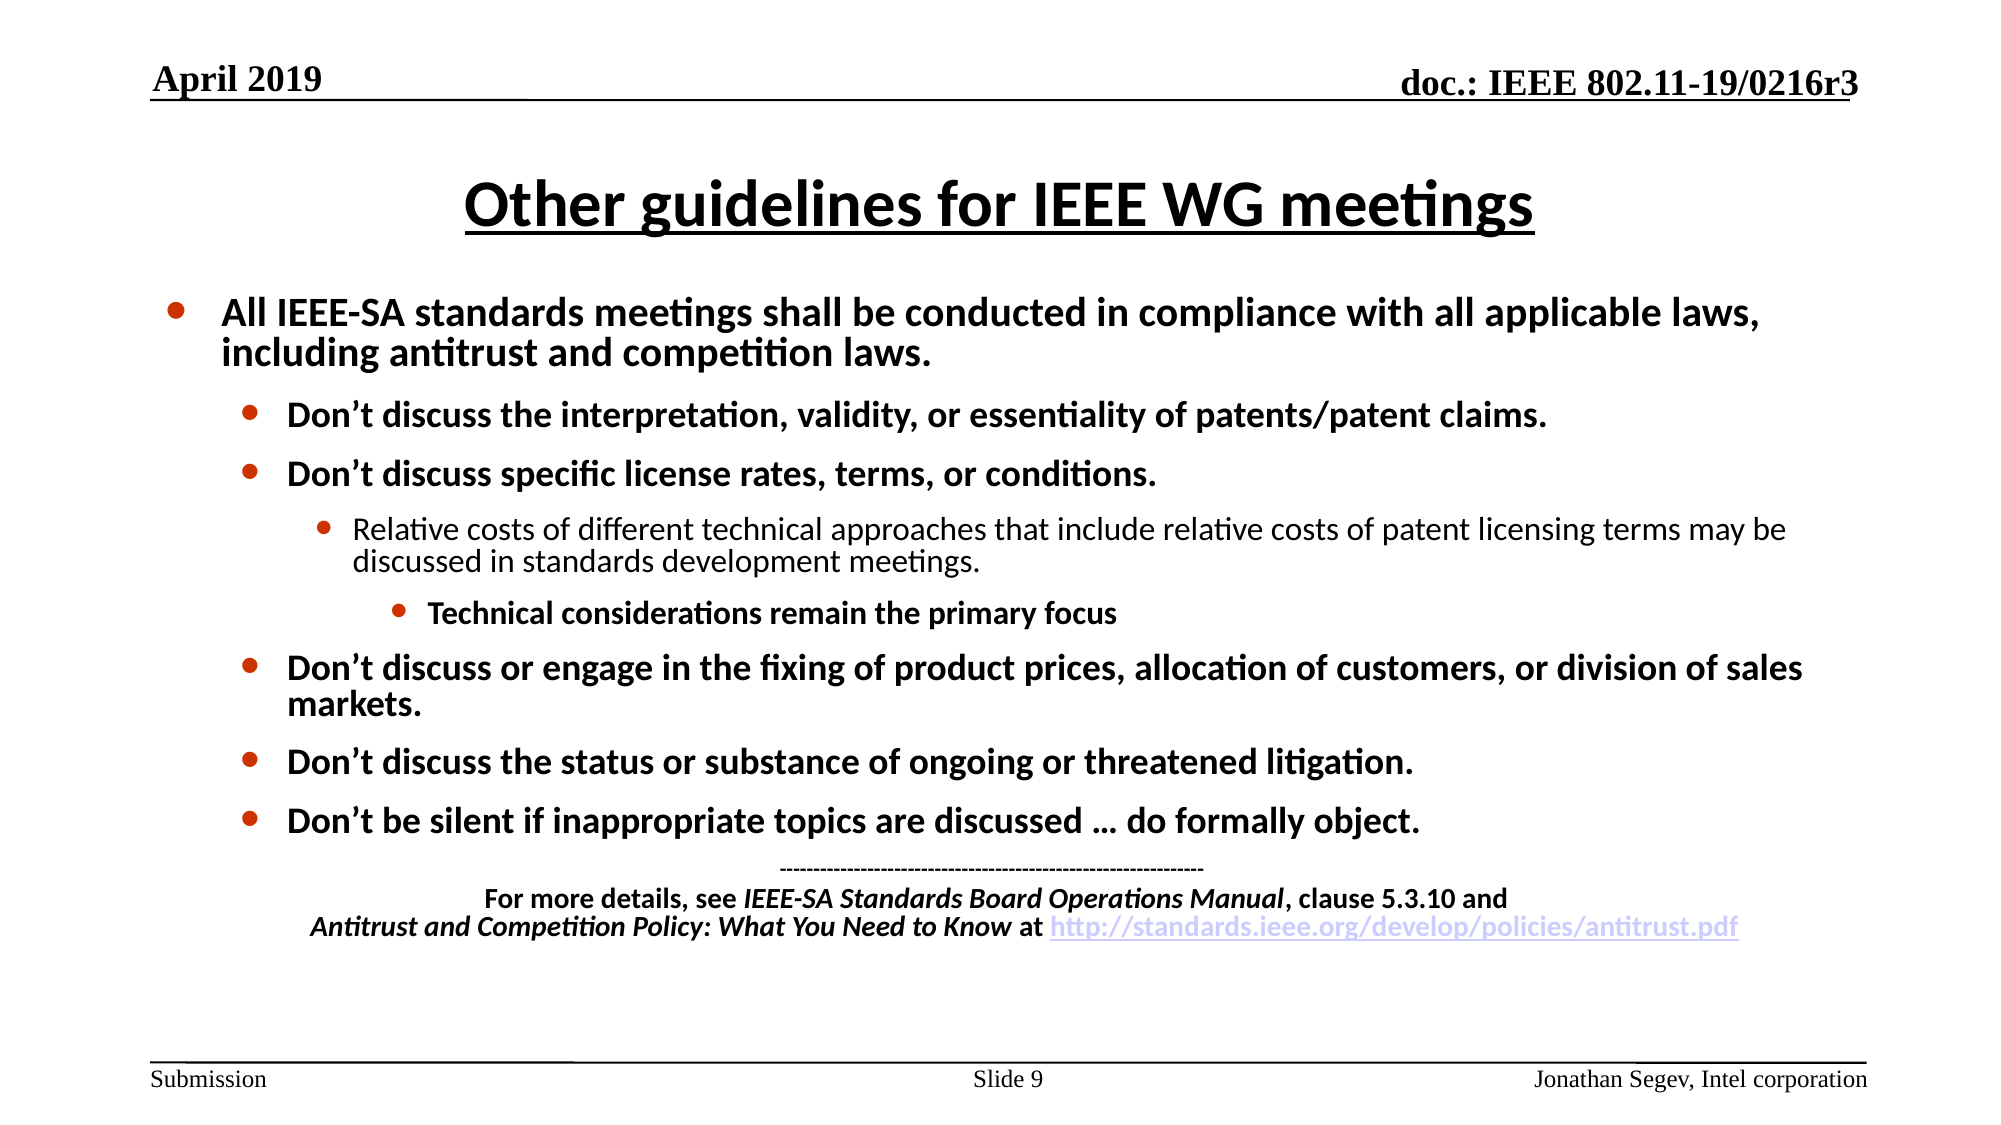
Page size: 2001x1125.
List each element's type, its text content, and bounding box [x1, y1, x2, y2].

slide_number Slide 9 [950, 1061, 1067, 1123]
footer Jonathan Segev, Intel corporation [1171, 1061, 1869, 1093]
title Other guidelines for IEEE WG meetings [149, 112, 1850, 286]
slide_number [152, 54, 563, 100]
list All IEEE-SA standards meetings shall be conducted in compliance with all applicable laws, including antitrust and competition laws. Don’t discuss the interpretation, validity, or essentiality of patents/patent claims. Don’t discuss specific license rates, terms, or conditions. Relative costs of different technical approaches that include relative costs of patent licensing terms may be discussed in standards development meetings. Technical considerations remain the primary focus Don’t discuss or engage in the fixing of product prices, allocation of customers, or division of sales markets. Don’t discuss the status or substance of ongoing or threatened litigation. Don’t be silent if inappropriate topics are discussed … do formally object. --------------------------------------------------------------- For more details, see IEEE-SA Standards Board Operations Manual, clause 5.3.10 and Antitrust and Competition Policy: What You Need to Know at http://standards.ieee.org/develop/policies/antitrust.pdf [149, 286, 1850, 1000]
